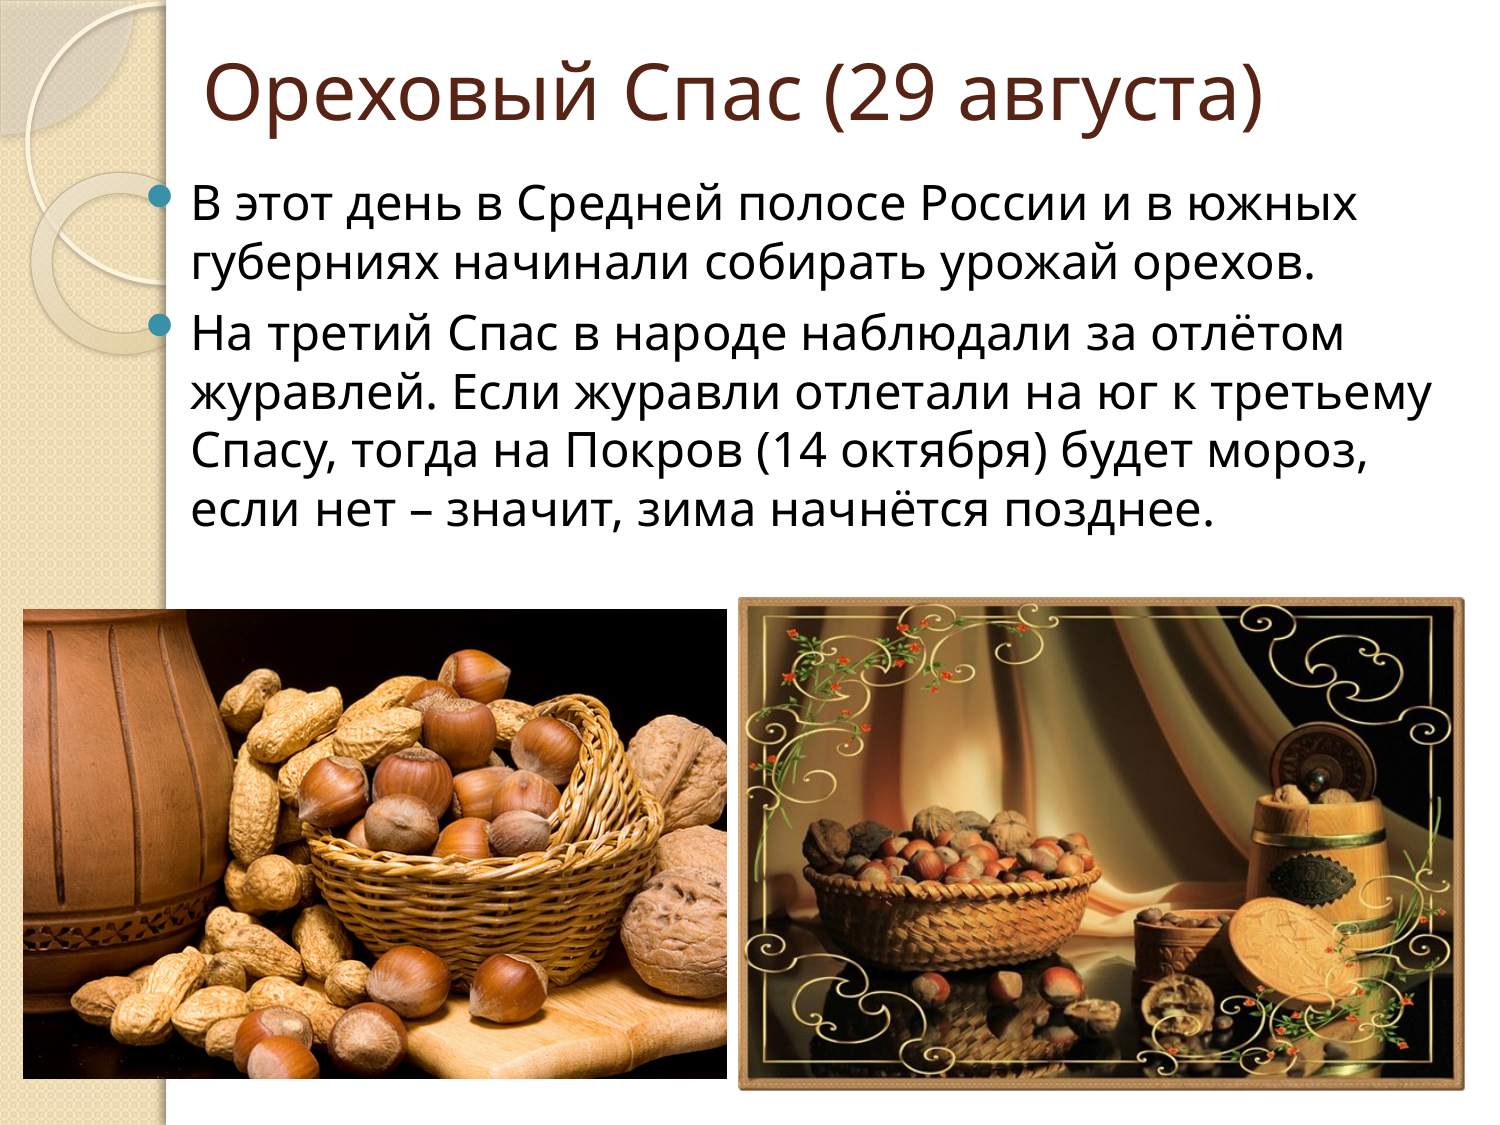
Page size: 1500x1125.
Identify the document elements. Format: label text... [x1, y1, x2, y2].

title Ореховый Спас (29 августа) [187, 23, 1324, 155]
list В этот день в Средней полосе России и в южных губерниях начинали собирать урожай орехов. На третий Спас в народе наблюдали за отлётом журавлей. Если журавли отлетали на юг к третьему Спасу, тогда на Покров (14 октября) будет мороз, если нет – значит, зима начнётся позднее. [117, 164, 1465, 598]
picture [738, 597, 1466, 1091]
picture [23, 609, 727, 1079]
